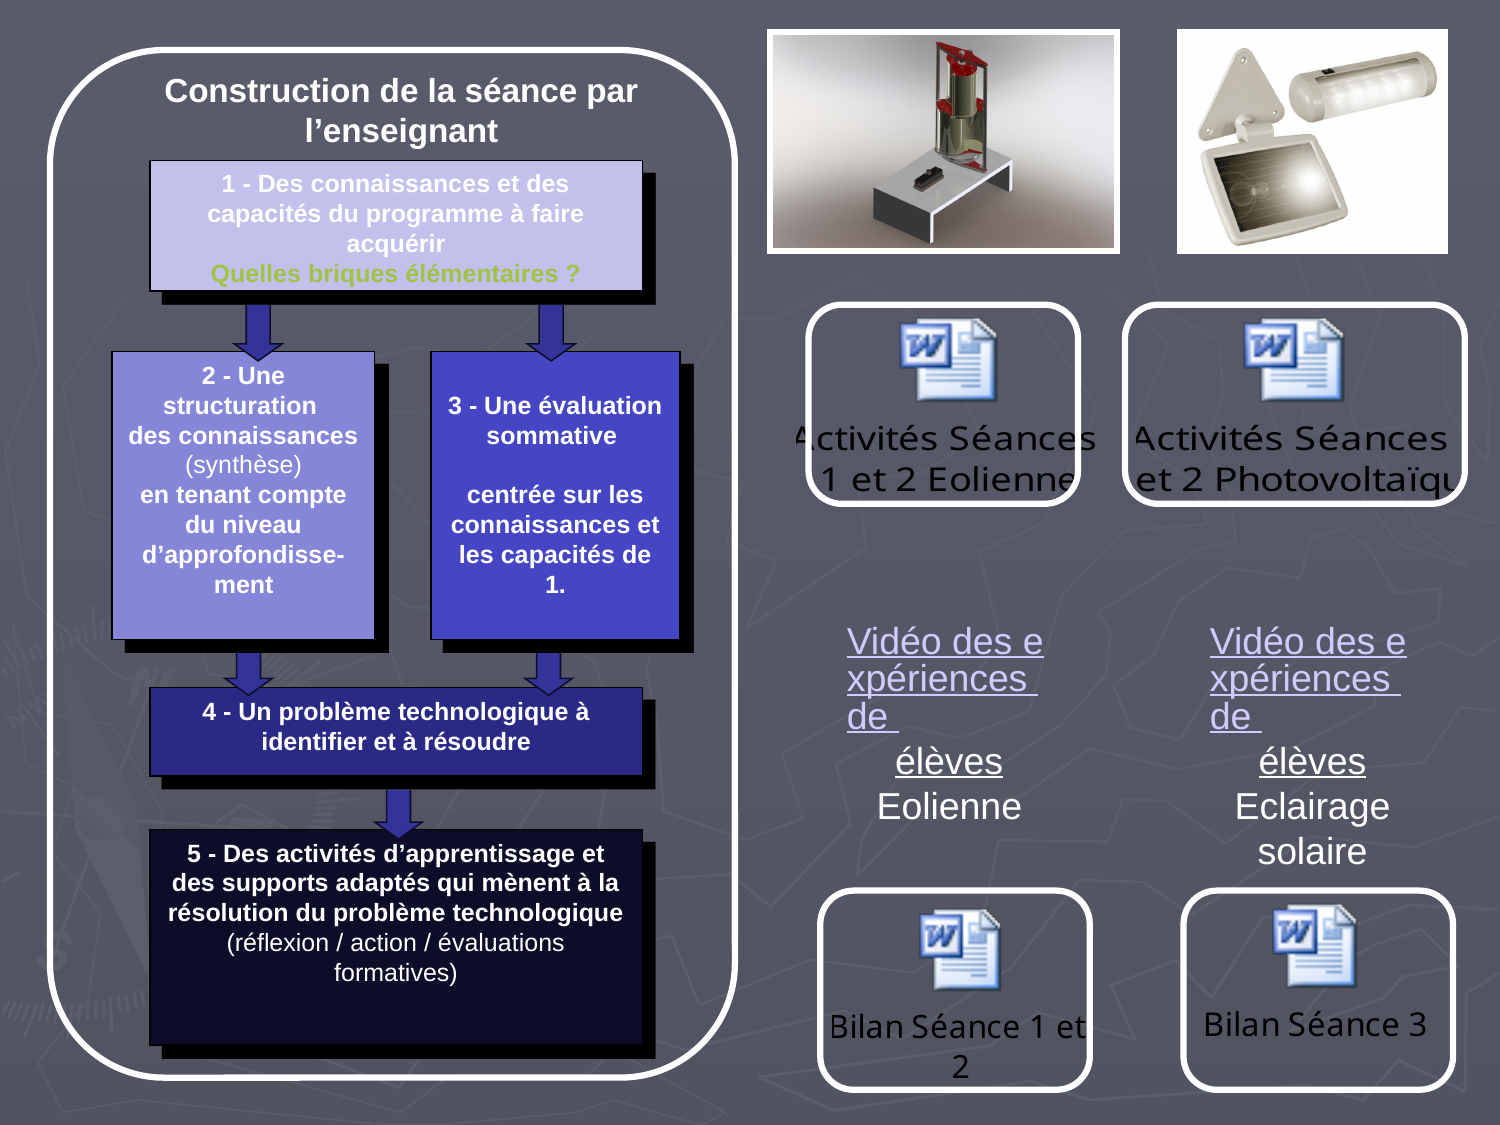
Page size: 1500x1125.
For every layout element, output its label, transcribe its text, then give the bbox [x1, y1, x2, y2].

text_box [773, 34, 1114, 248]
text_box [1183, 890, 1454, 1125]
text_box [820, 890, 1091, 1125]
text_box Vidéo des expériences de élèves Eolienne [832, 609, 1067, 760]
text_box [49, 49, 736, 1078]
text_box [796, 304, 1102, 539]
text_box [1183, 34, 1442, 248]
text_box Vidéo des expériences de élèves Eclairage solaire [1195, 609, 1430, 805]
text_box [1124, 304, 1466, 540]
